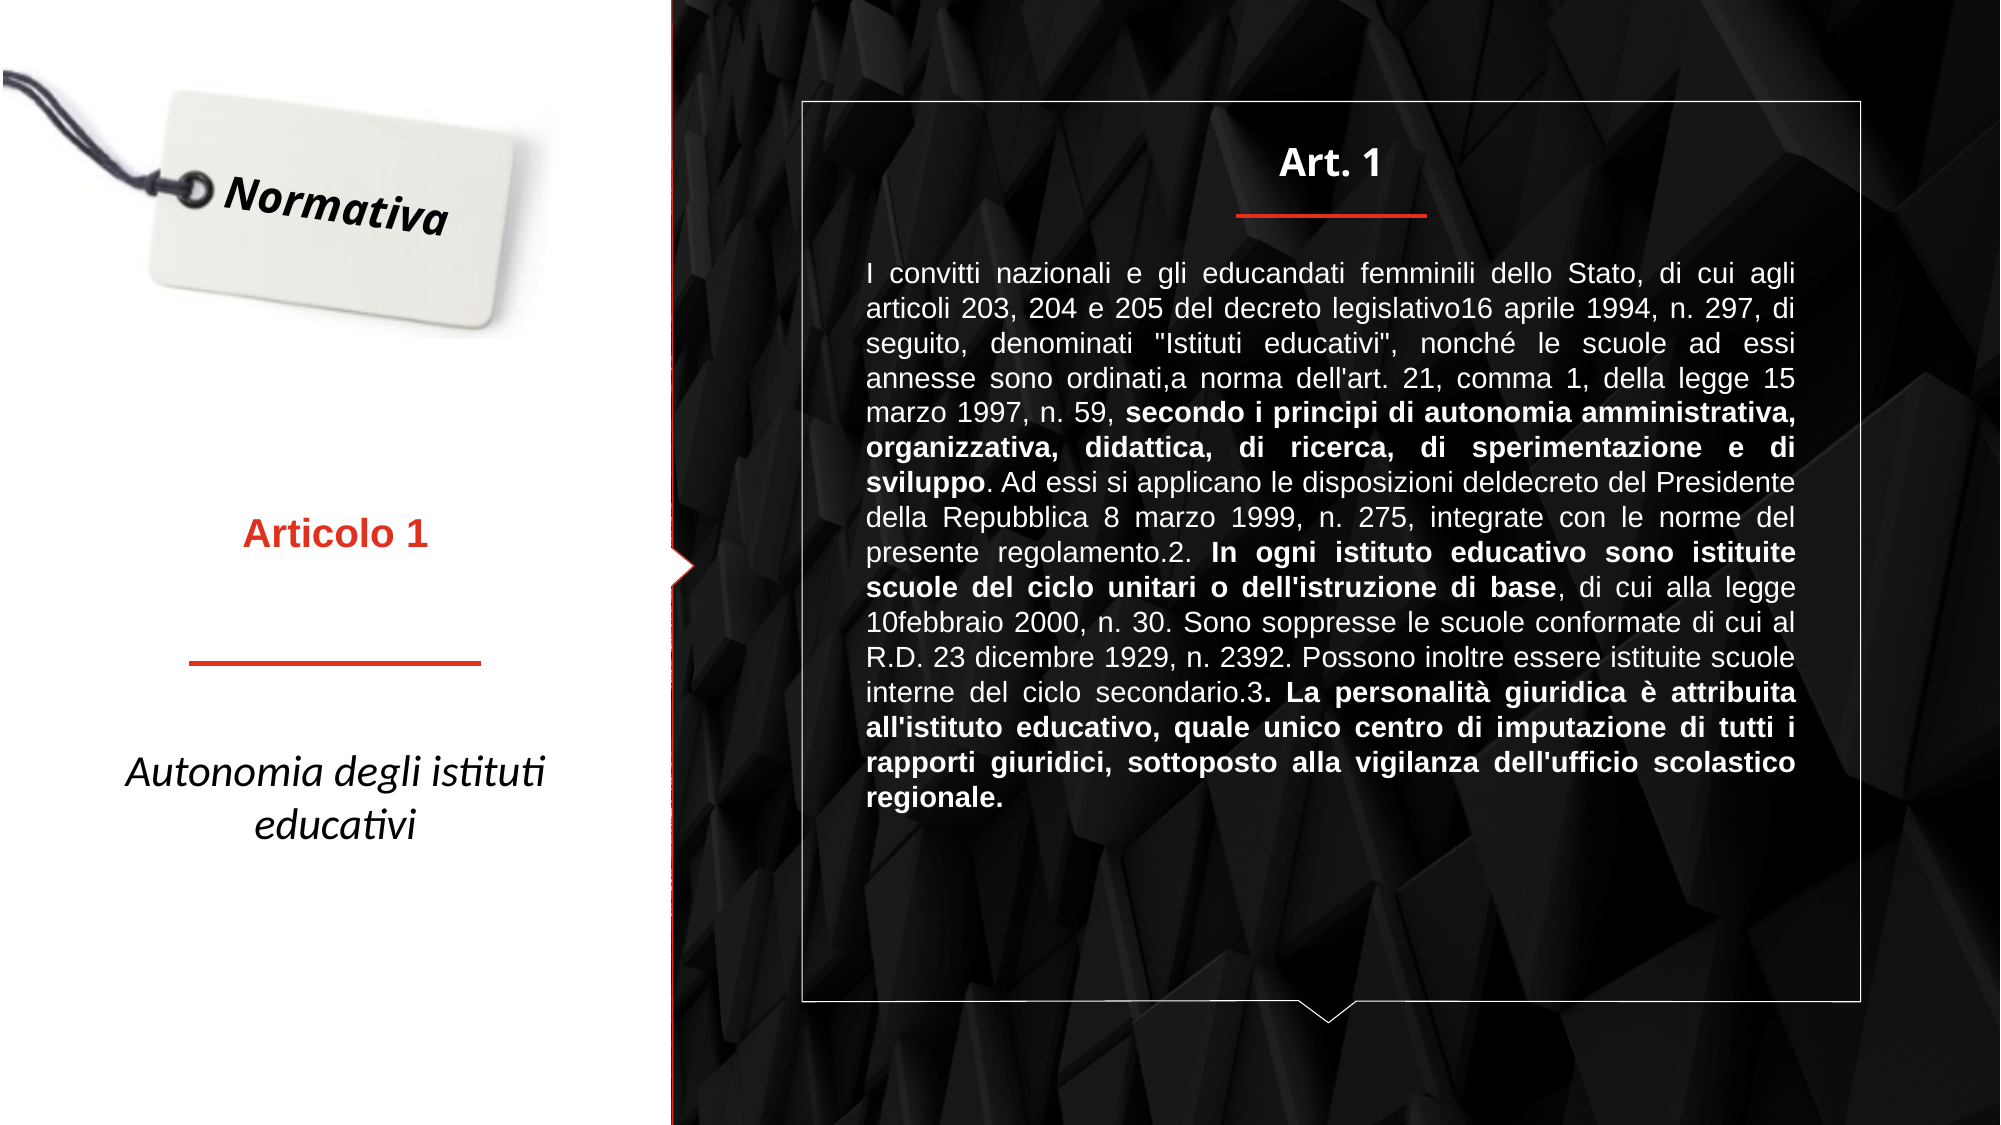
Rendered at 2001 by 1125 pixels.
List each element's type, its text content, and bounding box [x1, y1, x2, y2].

picture [671, 0, 2000, 1125]
title Articolo 1 Autonomia degli istituti educativi [58, 454, 613, 857]
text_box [3, 48, 584, 339]
